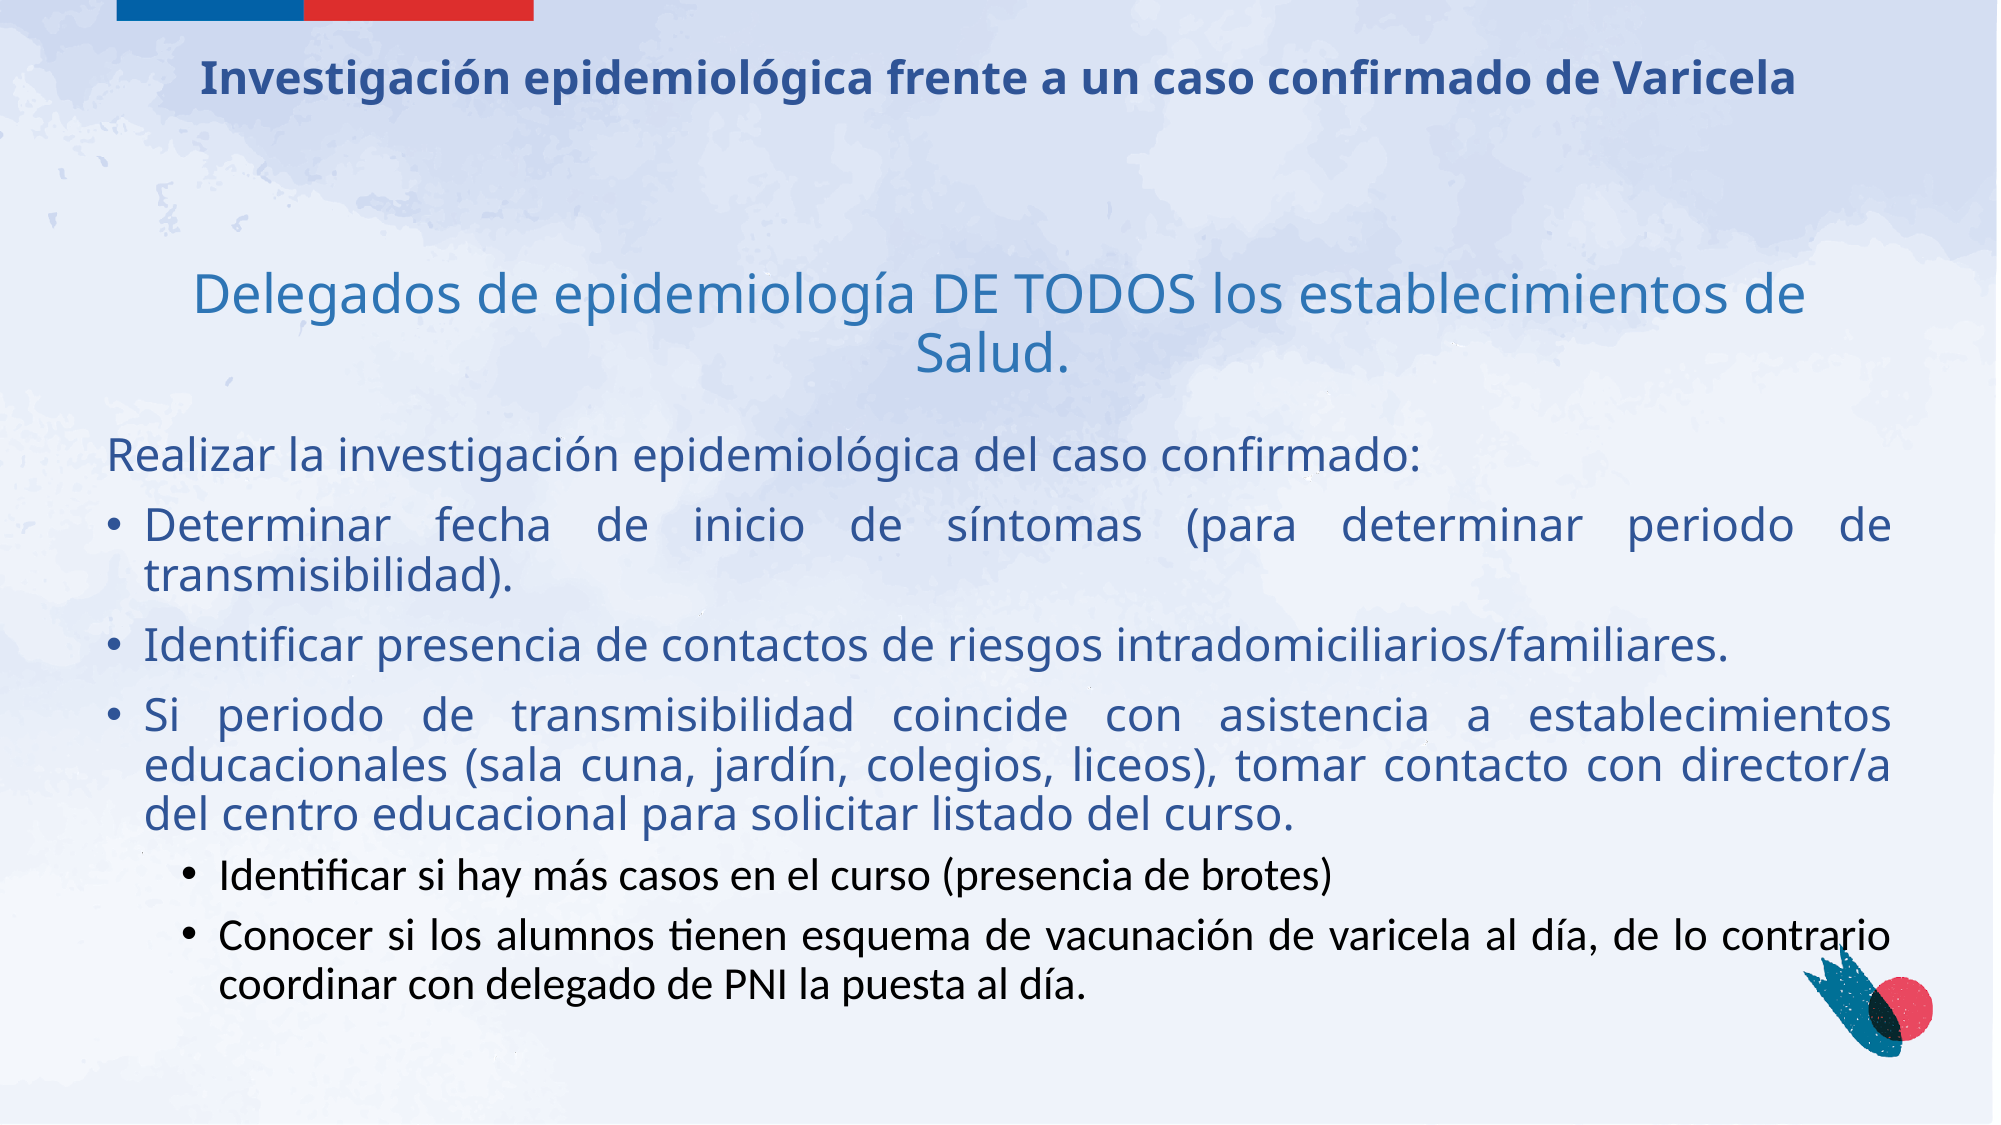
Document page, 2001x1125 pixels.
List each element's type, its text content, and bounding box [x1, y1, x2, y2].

list Realizar la investigación epidemiológica del caso confirmado: Determinar fecha de inicio de síntomas (para determinar periodo de transmisibilidad). Identificar presencia de contactos de riesgos intradomiciliarios/familiares. Si periodo de transmisibilidad coincide con asistencia a establecimientos educacionales (sala cuna, jardín, colegios, liceos), tomar contacto con director/a del centro educacional para solicitar listado del curso. Identificar si hay más casos en el curso (presencia de brotes) Conocer si los alumnos tienen esquema de vacunación de varicela al día, de lo contrario coordinar con delegado de PNI la puesta al día. [91, 424, 1909, 1040]
list Delegados de epidemiología DE TODOS los establecimientos de Salud. [111, 259, 1889, 401]
picture [0, 0, 2001, 1125]
title Investigación epidemiológica frente a un caso confirmado de Varicela [111, 47, 1889, 154]
